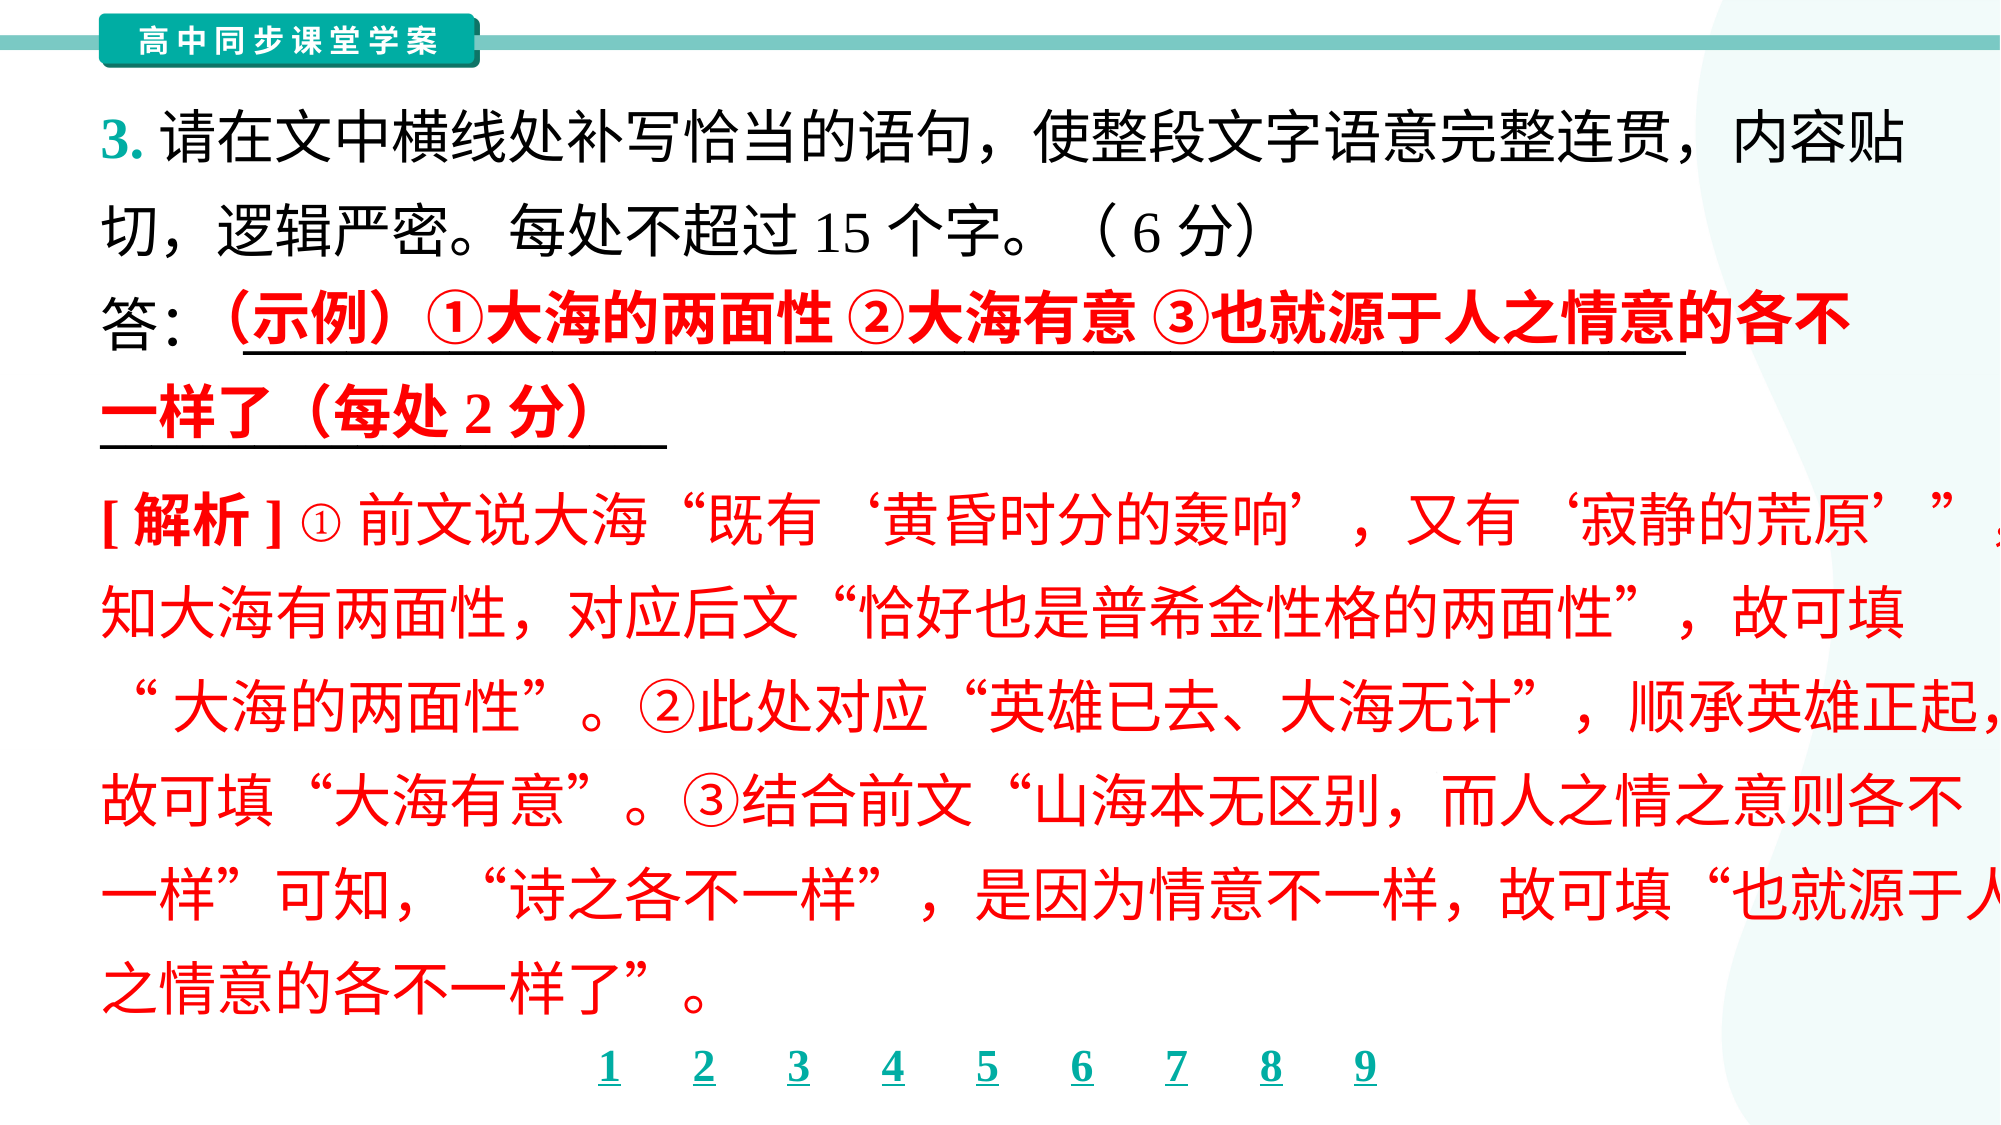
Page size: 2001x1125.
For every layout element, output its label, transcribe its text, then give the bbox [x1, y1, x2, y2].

text_box 3.请在文中横线处补写恰当的语句，使整段文字语意完整连贯，内容贴 切，逻辑严密。每处不超过15个字。（6分） 答： ________________________________________________________ ______________________ [100, 76, 1899, 258]
text_box （示例）①大海的两面性 ②大海有意 ③也就源于人之情意的各不一样了（每处2分） [100, 258, 1899, 445]
text_box 3.请在文中横线处补写恰当的语句，使整段文字语意完整连贯，内容贴 切，逻辑严密。每处不超过15个字。（6分） 答： ________________________________________________________ ______________________ [100, 445, 1899, 452]
picture [0, 0, 2000, 1125]
text_box [解析] ①前文说大海“既有‘黄昏时分的轰响’，又有‘寂静的荒原’”，可 知大海有两面性，对应后文“恰好也是普希金性格的两面性”，故可填 “大海的两面性”。②此处对应“英雄已去、大海无计”，顺承英雄正起， 故可填“大海有意”。③结合前文“山海本无区别，而人之情之意则各不 一样”可知，“诗之各不一样”，是因为情意不一样，故可填“也就源于人 之情意的各不一样了”。 [100, 458, 1899, 1022]
